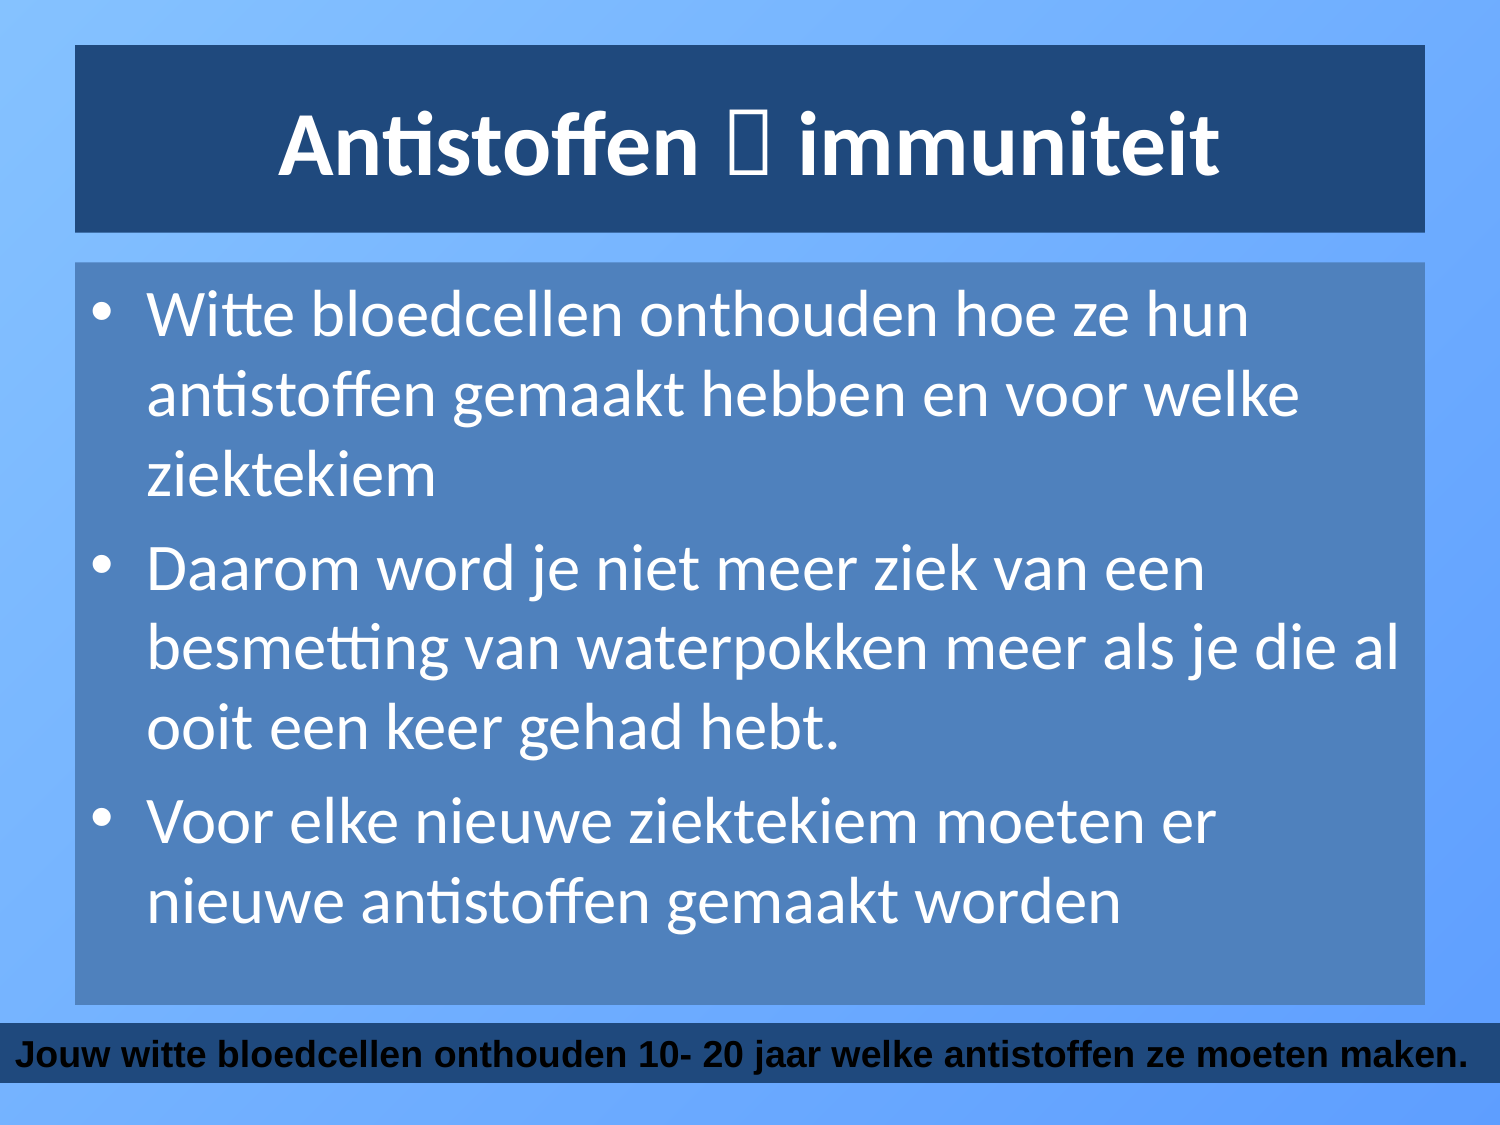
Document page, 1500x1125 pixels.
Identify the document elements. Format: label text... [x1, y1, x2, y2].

text_box Jouw witte bloedcellen onthouden 10- 20 jaar welke antistoffen ze moeten maken. [0, 1023, 1500, 1083]
list Witte bloedcellen onthouden hoe ze hun antistoffen gemaakt hebben en voor welke ziektekiem Daarom word je niet meer ziek van een besmetting van waterpokken meer als je die al ooit een keer gehad hebt. Voor elke nieuwe ziektekiem moeten er nieuwe antistoffen gemaakt worden [74, 262, 1426, 1006]
title Antistoffen  immuniteit [74, 44, 1426, 233]
